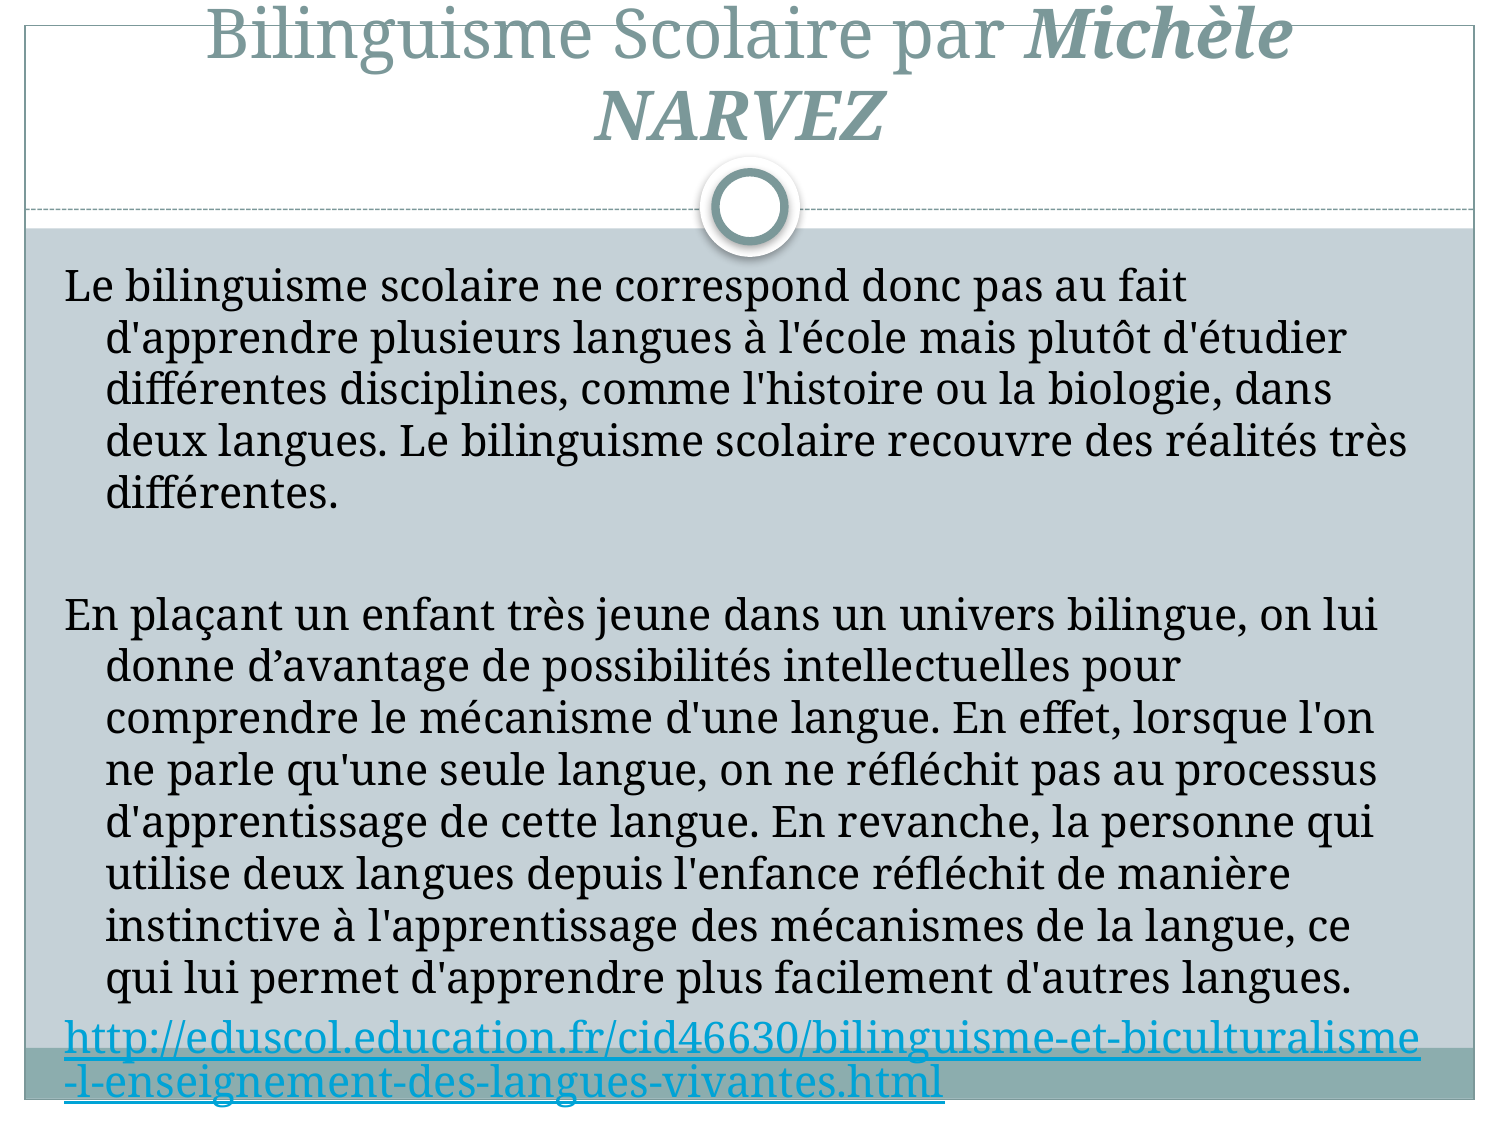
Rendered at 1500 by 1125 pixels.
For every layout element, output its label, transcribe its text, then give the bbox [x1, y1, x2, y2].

title Bilinguisme Scolaire par Michèle NARVEZ [49, 37, 1450, 162]
list Le bilinguisme scolaire ne correspond donc pas au fait d'apprendre plusieurs langues à l'école mais plutôt d'étudier différentes disciplines, comme l'histoire ou la biologie, dans deux langues. Le bilinguisme scolaire recouvre des réalités très différentes. En plaçant un enfant très jeune dans un univers bilingue, on lui donne d’avantage de possibilités intellectuelles pour comprendre le mécanisme d'une langue. En effet, lorsque l'on ne parle qu'une seule langue, on ne réfléchit pas au processus d'apprentissage de cette langue. En revanche, la personne qui utilise deux langues depuis l'enfance réfléchit de manière instinctive à l'apprentissage des mécanismes de la langue, ce qui lui permet d'apprendre plus facilement d'autres langues. http://eduscol.education.fr/cid46630/bilinguisme-et-biculturalisme-l-enseignement-des-langues-vivantes.html [49, 250, 1445, 1088]
